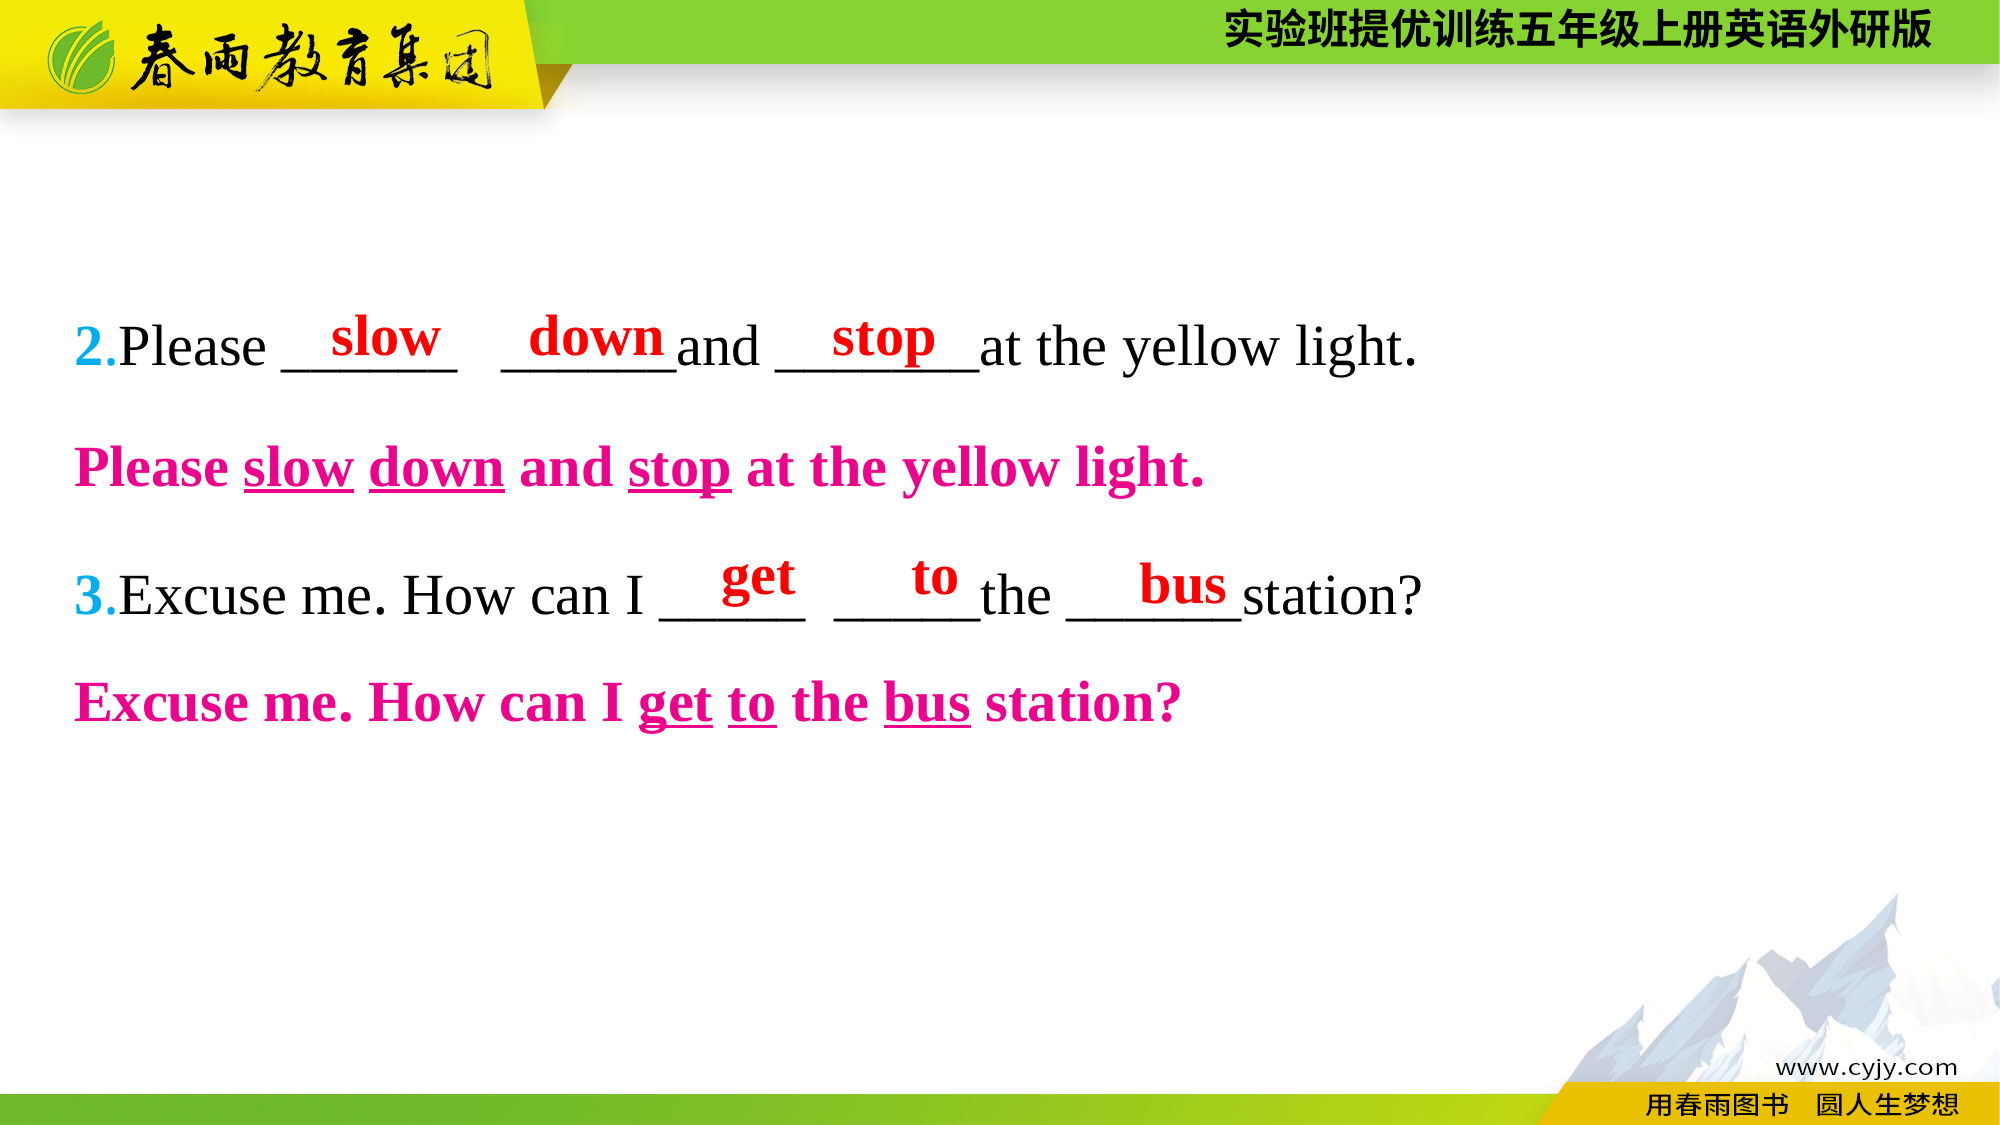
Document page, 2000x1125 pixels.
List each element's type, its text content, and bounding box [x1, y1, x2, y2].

picture [0, 0, 2000, 1125]
text_box get to [706, 529, 976, 615]
text_box bus [1124, 537, 1243, 623]
list 2.Please ______ ______and _______at the yellow light. 3.Excuse me. How can I _____ _____the ______station? [59, 506, 1944, 620]
text_box slow down [316, 289, 681, 375]
text_box Please slow down and stop at the yellow light. [59, 385, 1944, 506]
text_box stop [818, 254, 952, 375]
text_box Excuse me. How can I get to the bus station? [59, 620, 1944, 741]
list 2.Please ______ ______and _______at the yellow light. 3.Excuse me. How can I _____ _____the ______station? [59, 264, 1944, 385]
